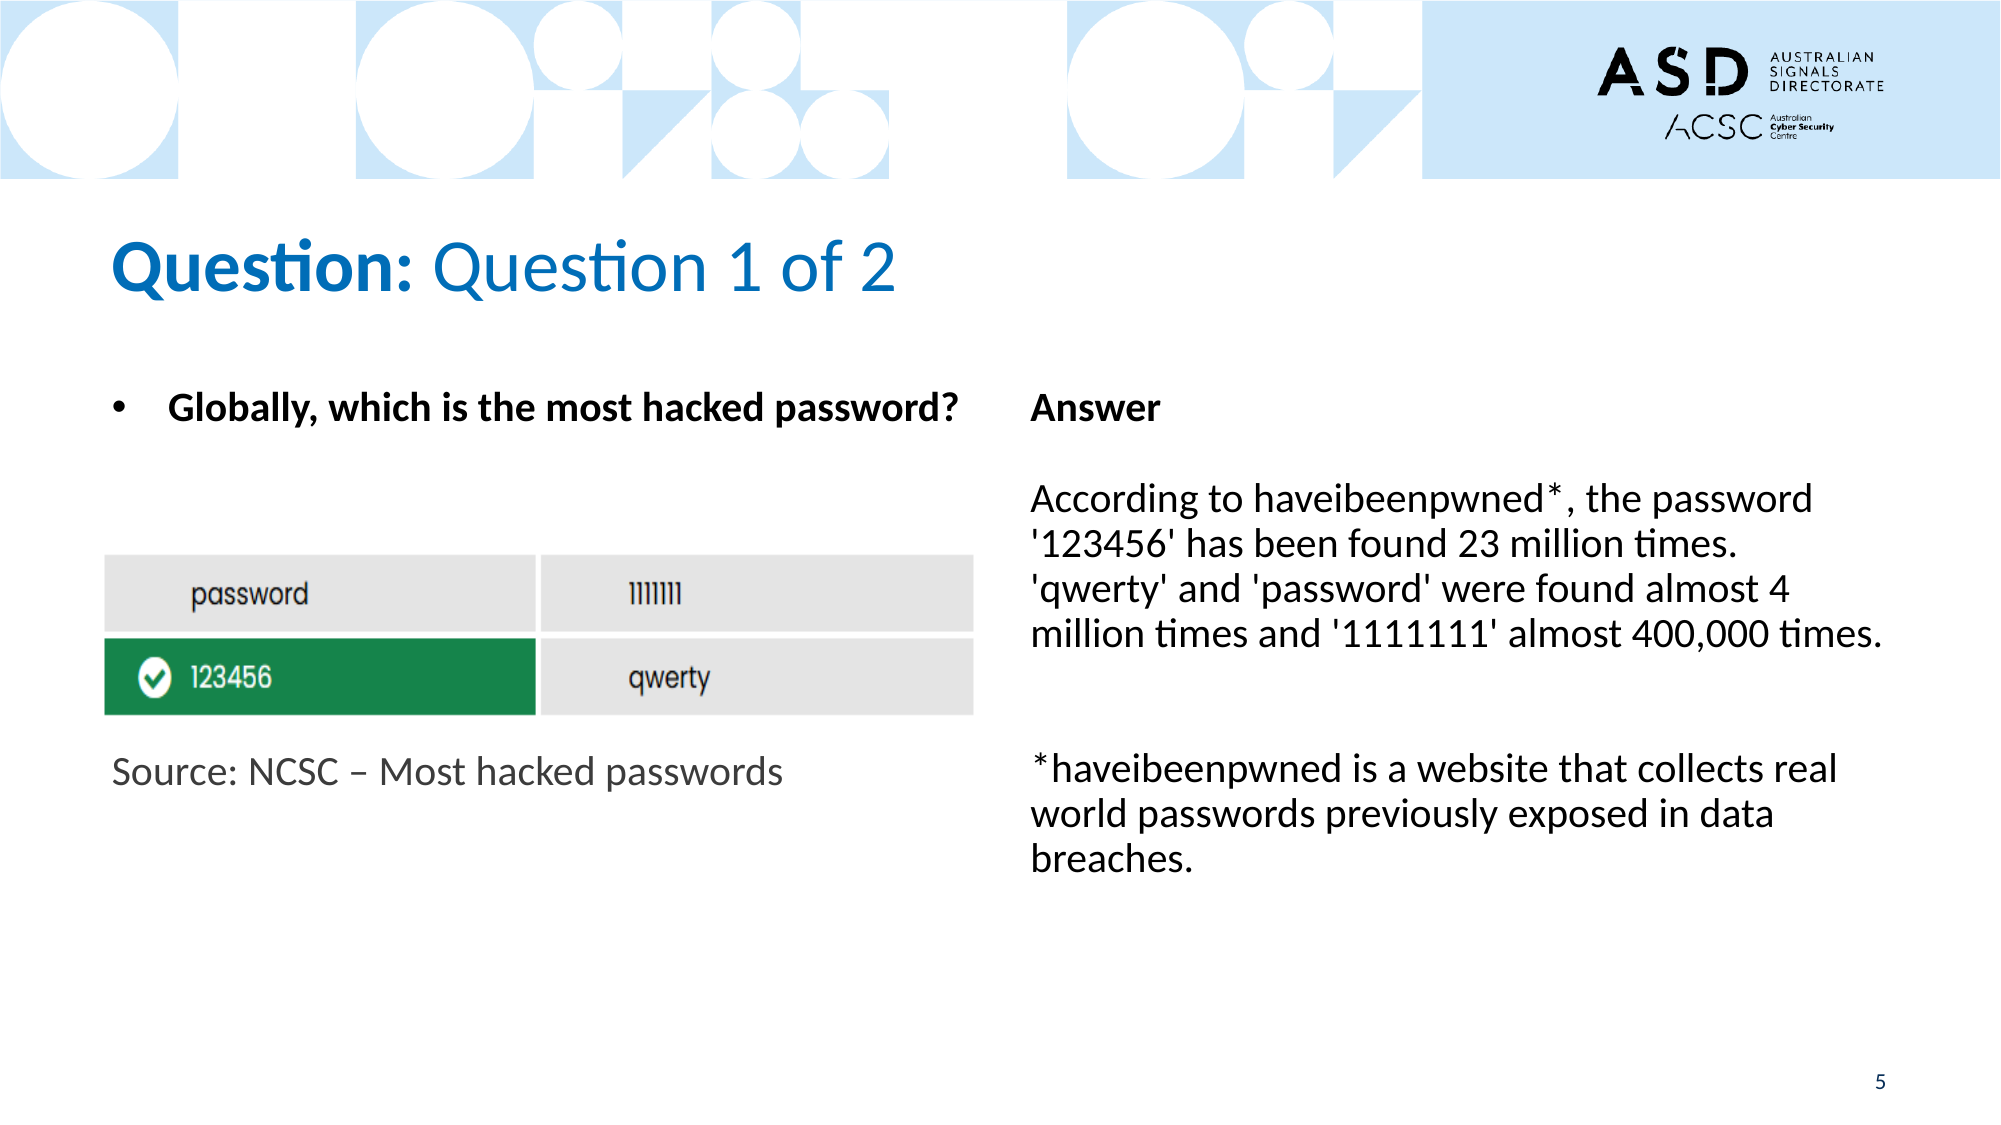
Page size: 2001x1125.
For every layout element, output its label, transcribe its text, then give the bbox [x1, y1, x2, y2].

text_box Globally, which is the most hacked password? Source: NCSC – Most hacked passwords [96, 378, 983, 1007]
list Answer According to haveibeenpwned*, the password '123456' has been found 23 million times. 'qwerty' and 'password' were found almost 4 million times and '1111111' almost 400,000 times. *haveibeenpwned is a website that collects real world passwords previously exposed in data breaches. [1015, 378, 1902, 1007]
picture [0, 0, 2001, 179]
picture [98, 545, 983, 729]
slide_number 5 [1799, 1050, 1902, 1111]
title Question: Question 1 of 2 [96, 207, 1902, 328]
